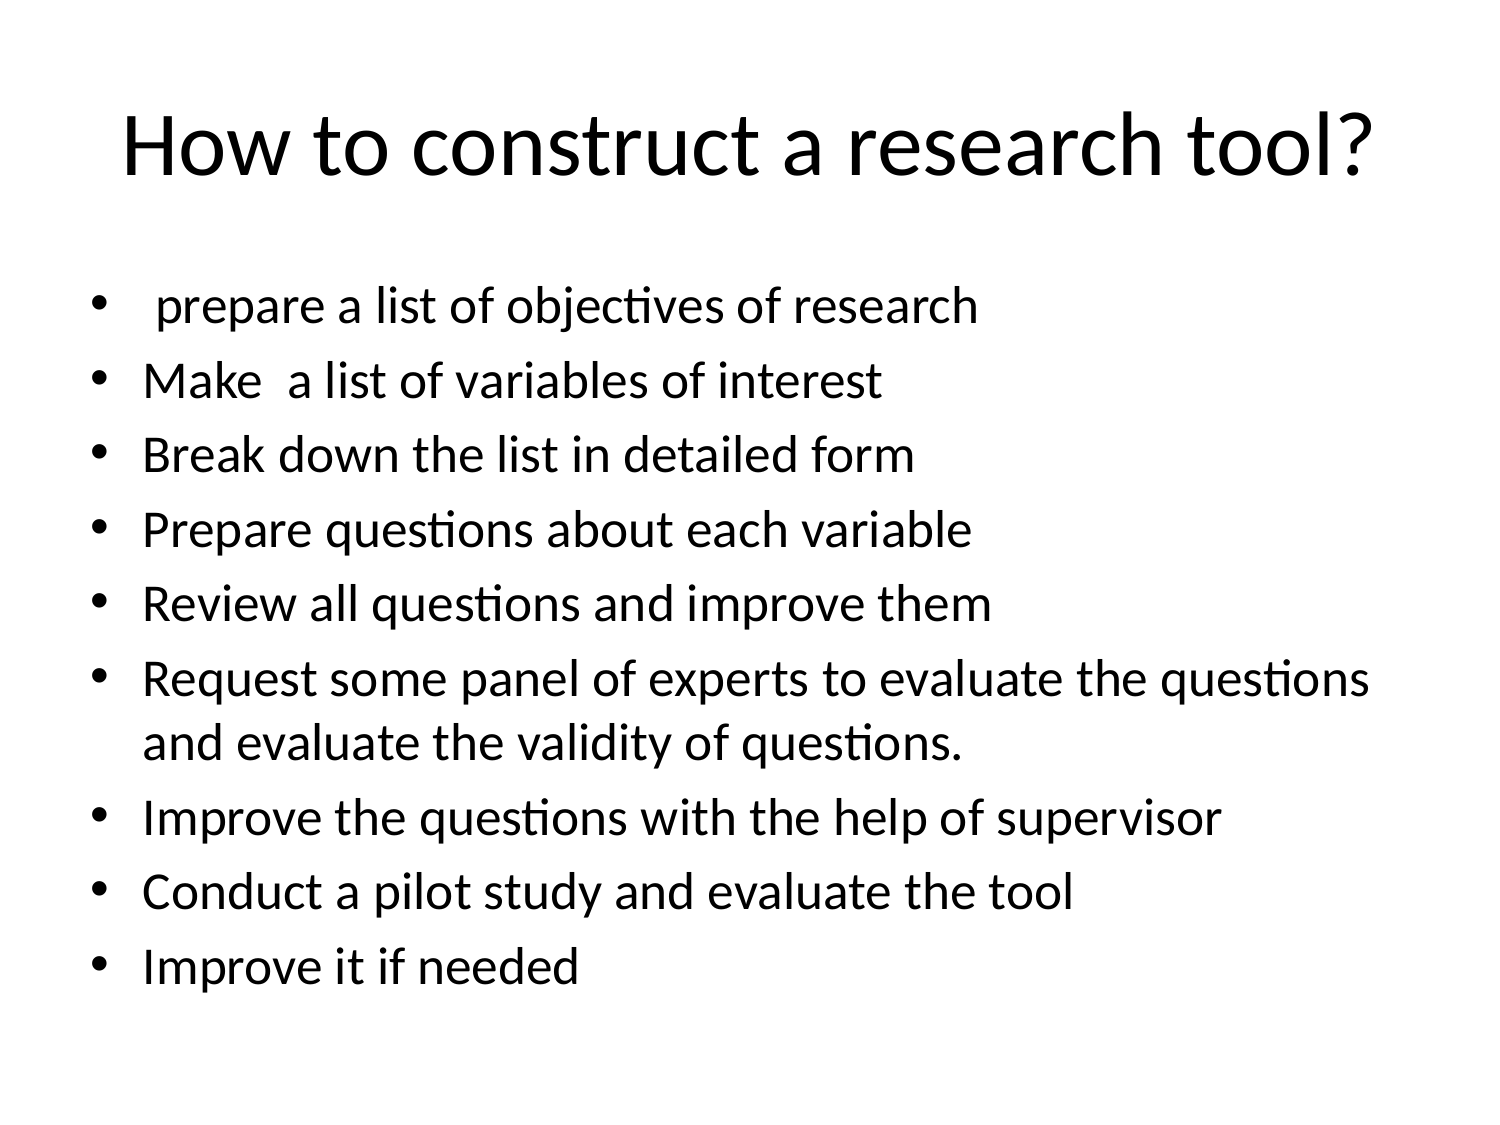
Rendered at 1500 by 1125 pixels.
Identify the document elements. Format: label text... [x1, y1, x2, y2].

title How to construct a research tool? [75, 45, 1425, 233]
list prepare a list of objectives of research Make a list of variables of interest Break down the list in detailed form Prepare questions about each variable Review all questions and improve them Request some panel of experts to evaluate the questions and evaluate the validity of questions. Improve the questions with the help of supervisor Conduct a pilot study and evaluate the tool Improve it if needed [75, 262, 1425, 1005]
